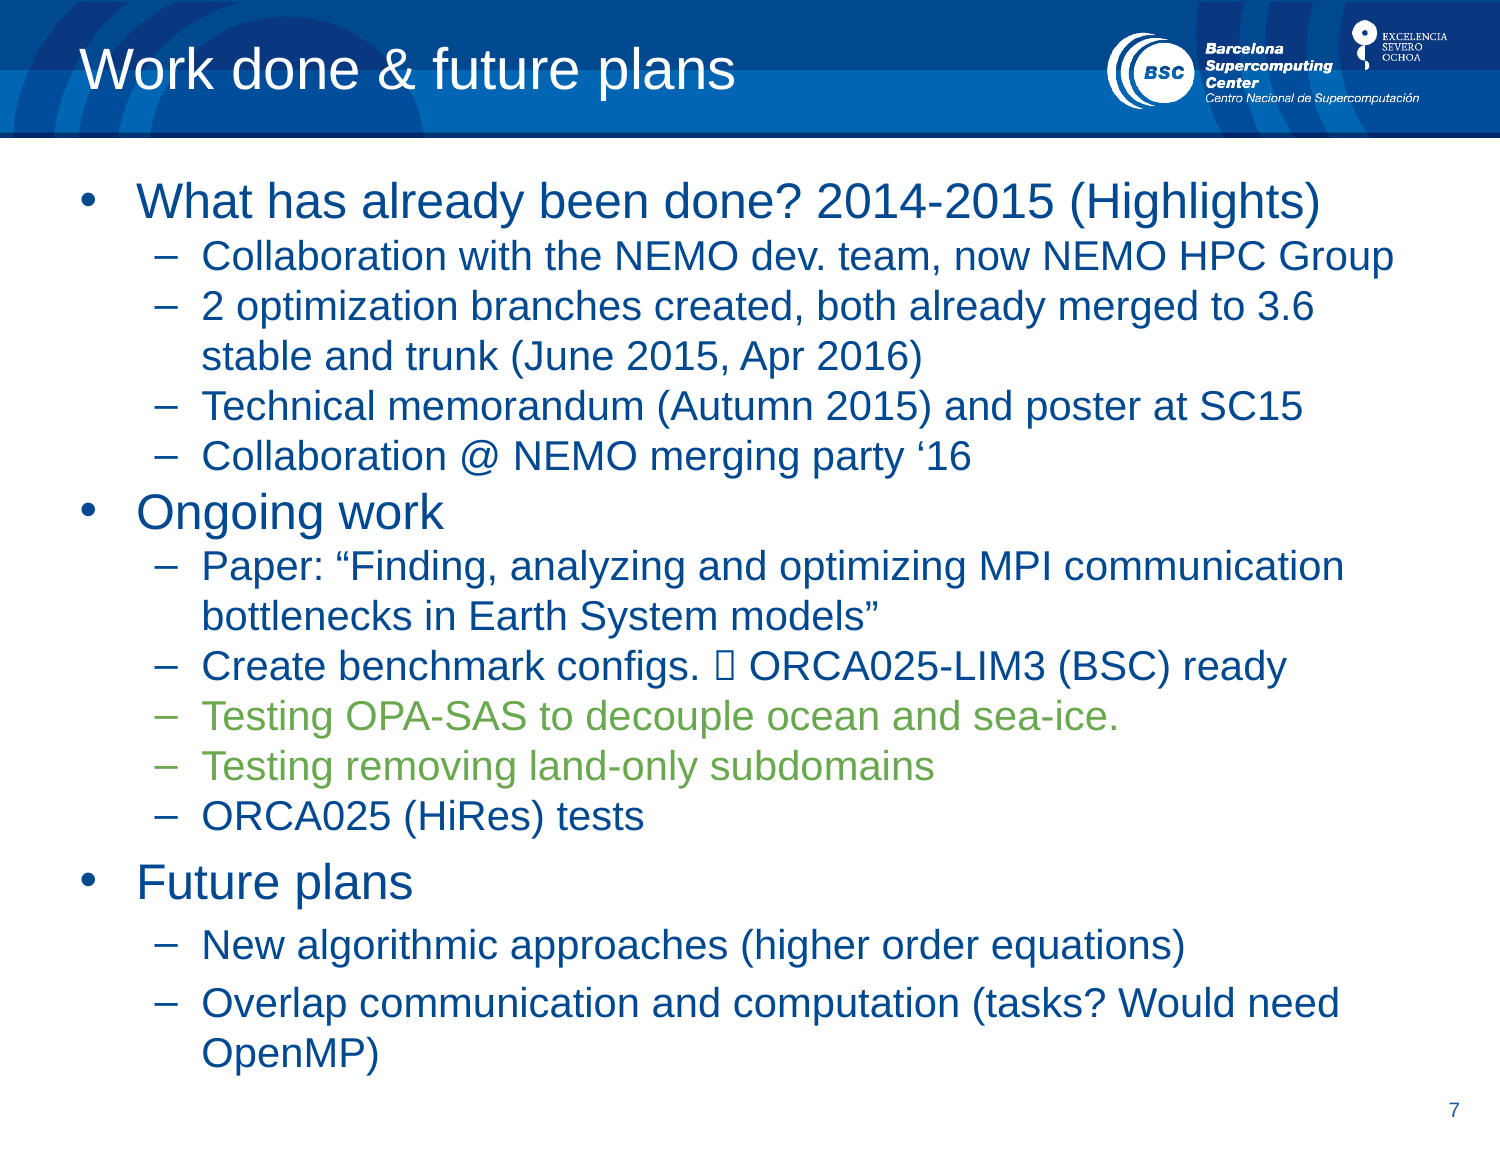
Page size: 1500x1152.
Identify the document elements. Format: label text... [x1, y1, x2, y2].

picture [0, 0, 1500, 138]
title Work done & future plans [65, 23, 1081, 138]
list What has already been done? 2014-2015 (Highlights) Collaboration with the NEMO dev. team, now NEMO HPC Group 2 optimization branches created, both already merged to 3.6 stable and trunk (June 2015, Apr 2016) Technical memorandum (Autumn 2015) and poster at SC15 Collaboration @ NEMO merging party ‘16 Ongoing work Paper: “Finding, analyzing and optimizing MPI communication bottlenecks in Earth System models” Create benchmark configs.  ORCA025-LIM3 (BSC) ready Testing OPA-SAS to decouple ocean and sea-ice. Testing removing land-only subdomains ORCA025 (HiRes) tests Future plans New algorithmic approaches (higher order equations) Overlap communication and computation (tasks? Would need OpenMP) [64, 161, 1432, 1068]
